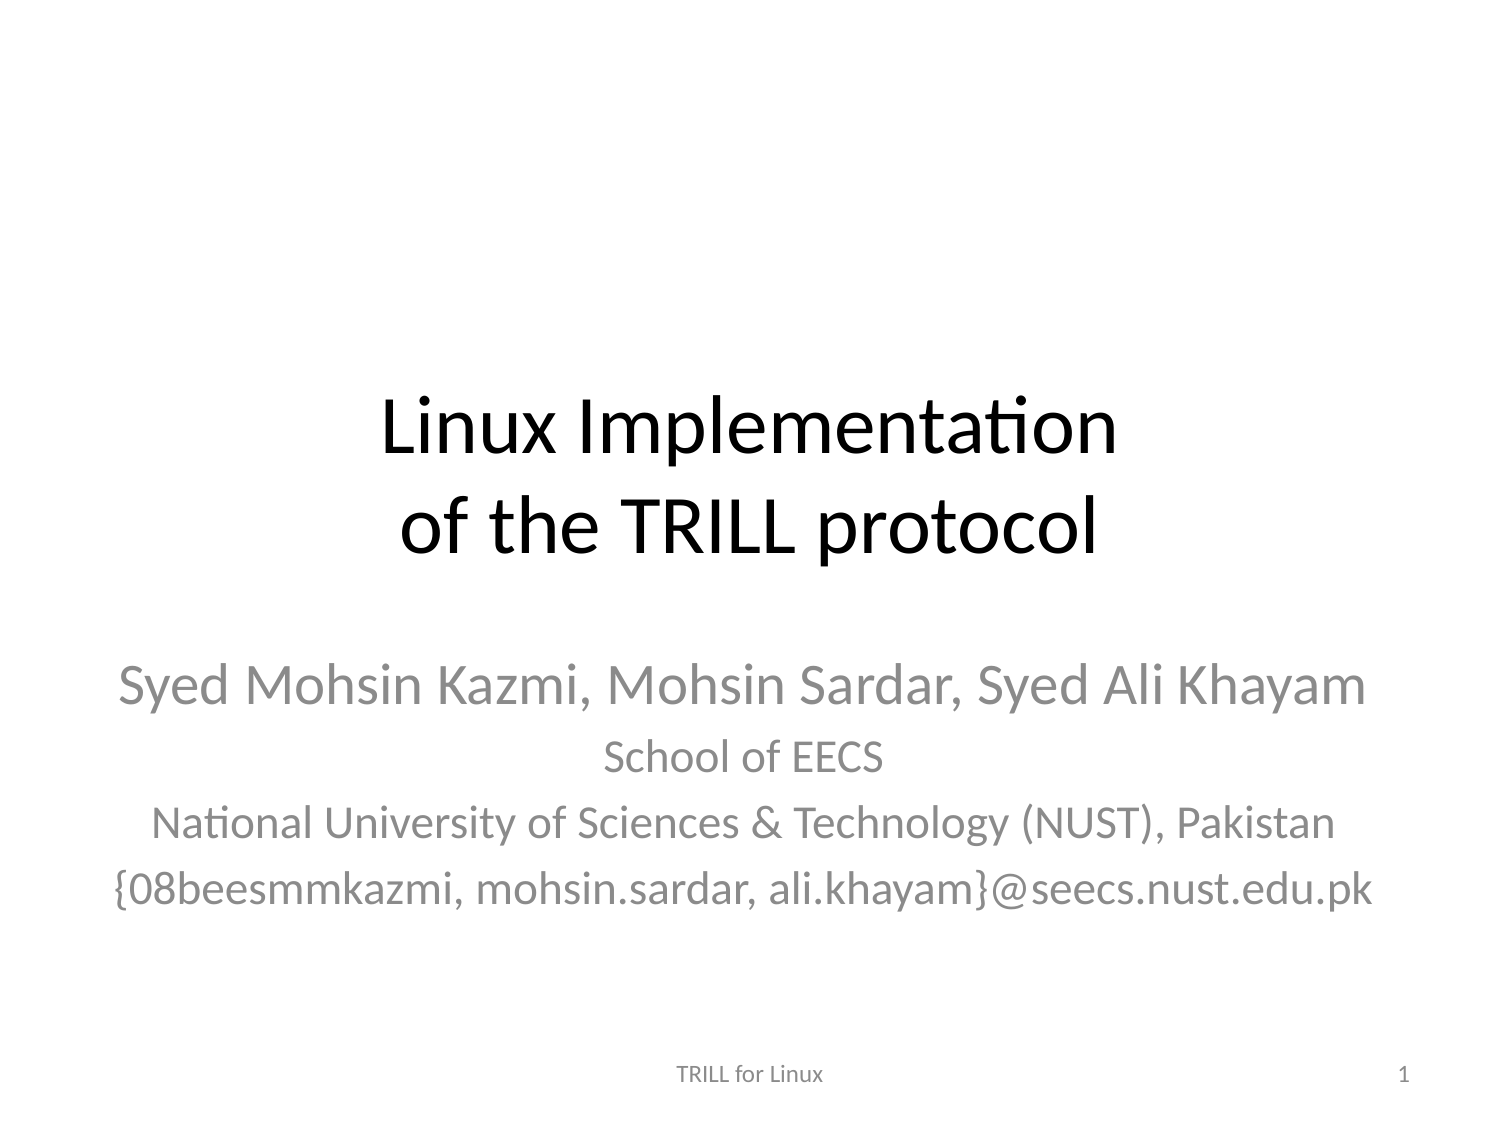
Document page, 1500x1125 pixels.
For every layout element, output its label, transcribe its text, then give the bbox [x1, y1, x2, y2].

title Linux Implementation of the TRILL protocol [0, 349, 1500, 591]
footer TRILL for Linux [512, 1042, 988, 1103]
slide_number 1 [1074, 1042, 1425, 1103]
subtitle Syed Mohsin Kazmi, Mohsin Sardar, Syed Ali Khayam School of EECS National University of Sciences & Technology (NUST), Pakistan {08beesmmkazmi, mohsin.sardar, ali.khayam}@seecs.nust.edu.pk [24, 637, 1463, 925]
